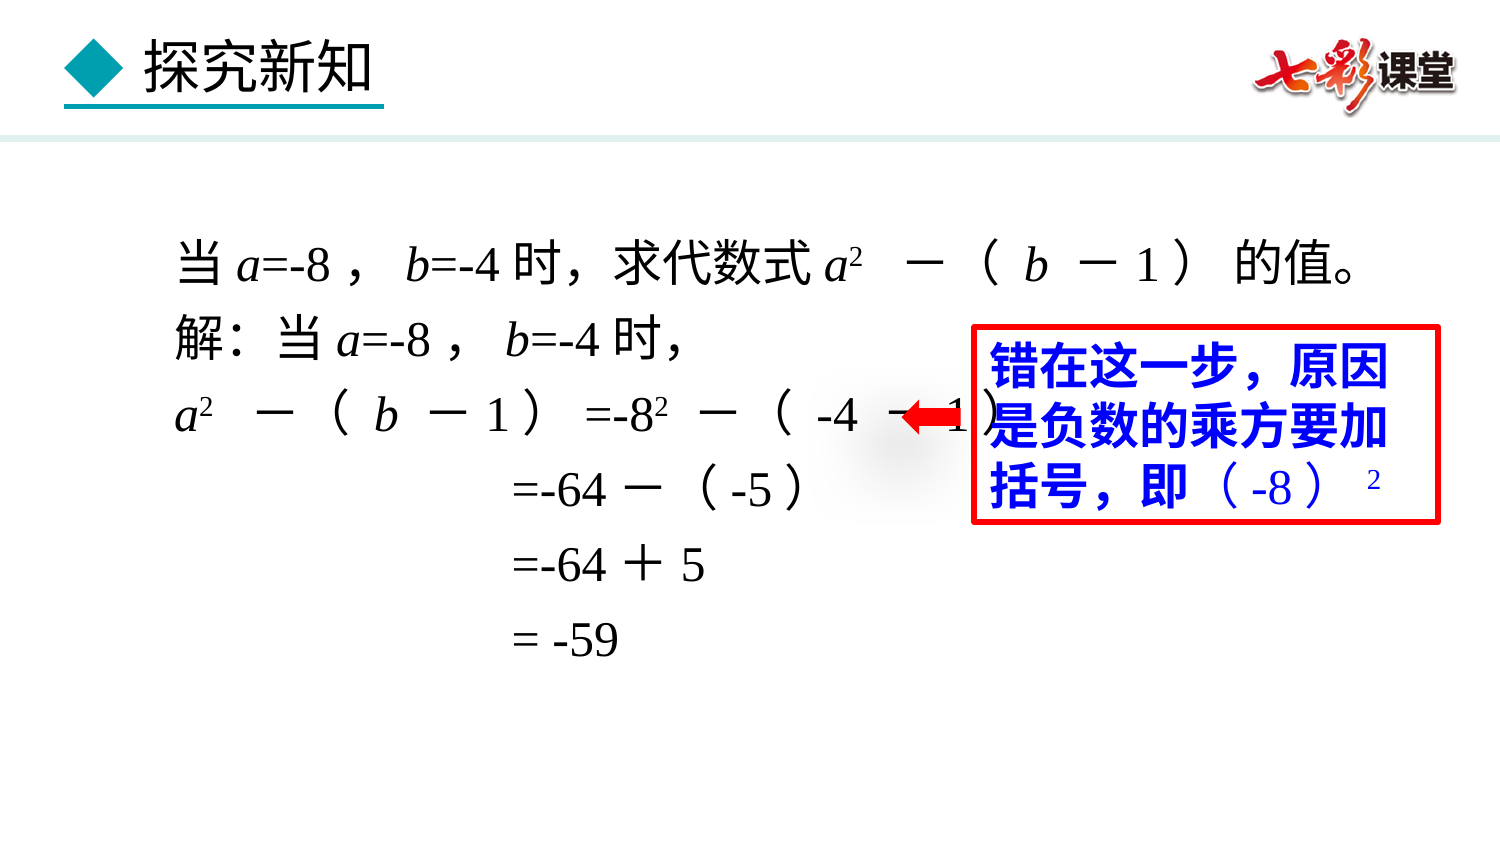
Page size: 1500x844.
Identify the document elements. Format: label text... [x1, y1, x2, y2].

text_box 错在这一步，原因是负数的乘方要加括号，即（-8）2 [974, 327, 1438, 523]
text_box [899, 397, 963, 437]
text_box 当a=-8，b=-4时，求代数式a2 －（ b －1） 的值。 解：当a=-8，b=-4时， a2 －（ b －1）=-82 －（ -4 －1） =-64－（-5） =-64＋5 = -59 [159, 209, 1353, 674]
picture [1249, 32, 1461, 118]
